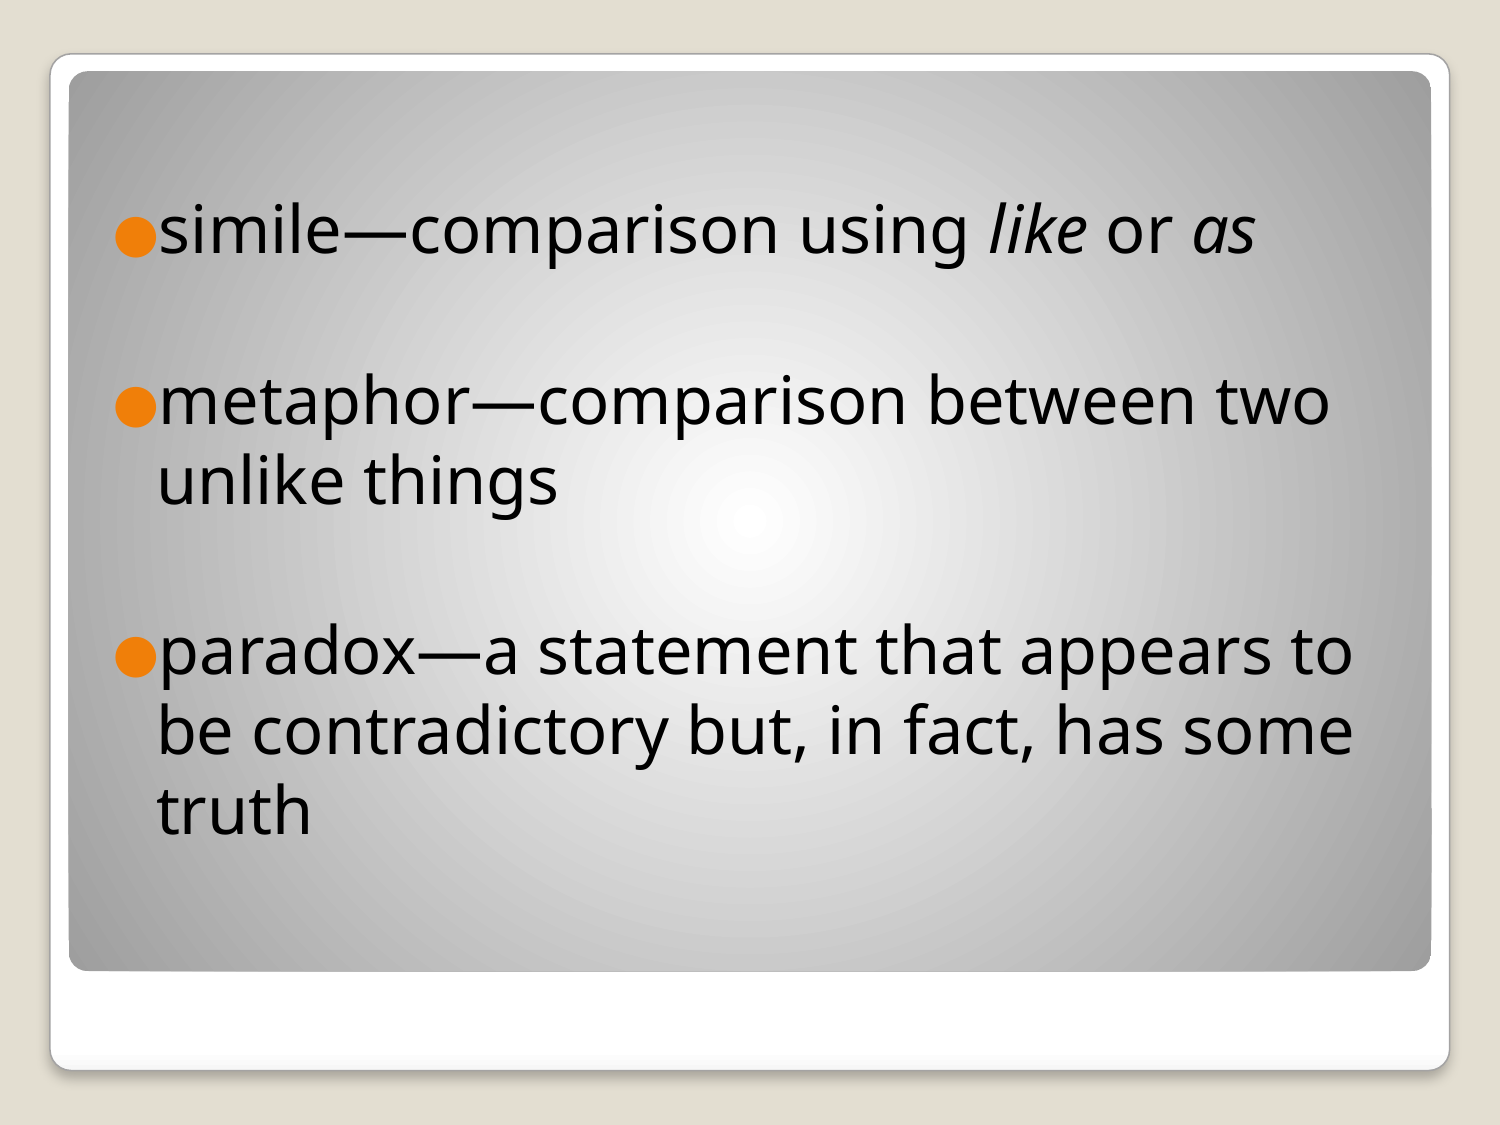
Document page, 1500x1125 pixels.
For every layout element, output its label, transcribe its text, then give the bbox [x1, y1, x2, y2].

list simile—comparison using like or as metaphor—comparison between two unlike things paradox—a statement that appears to be contradictory but, in fact, has some truth [82, 86, 1425, 863]
